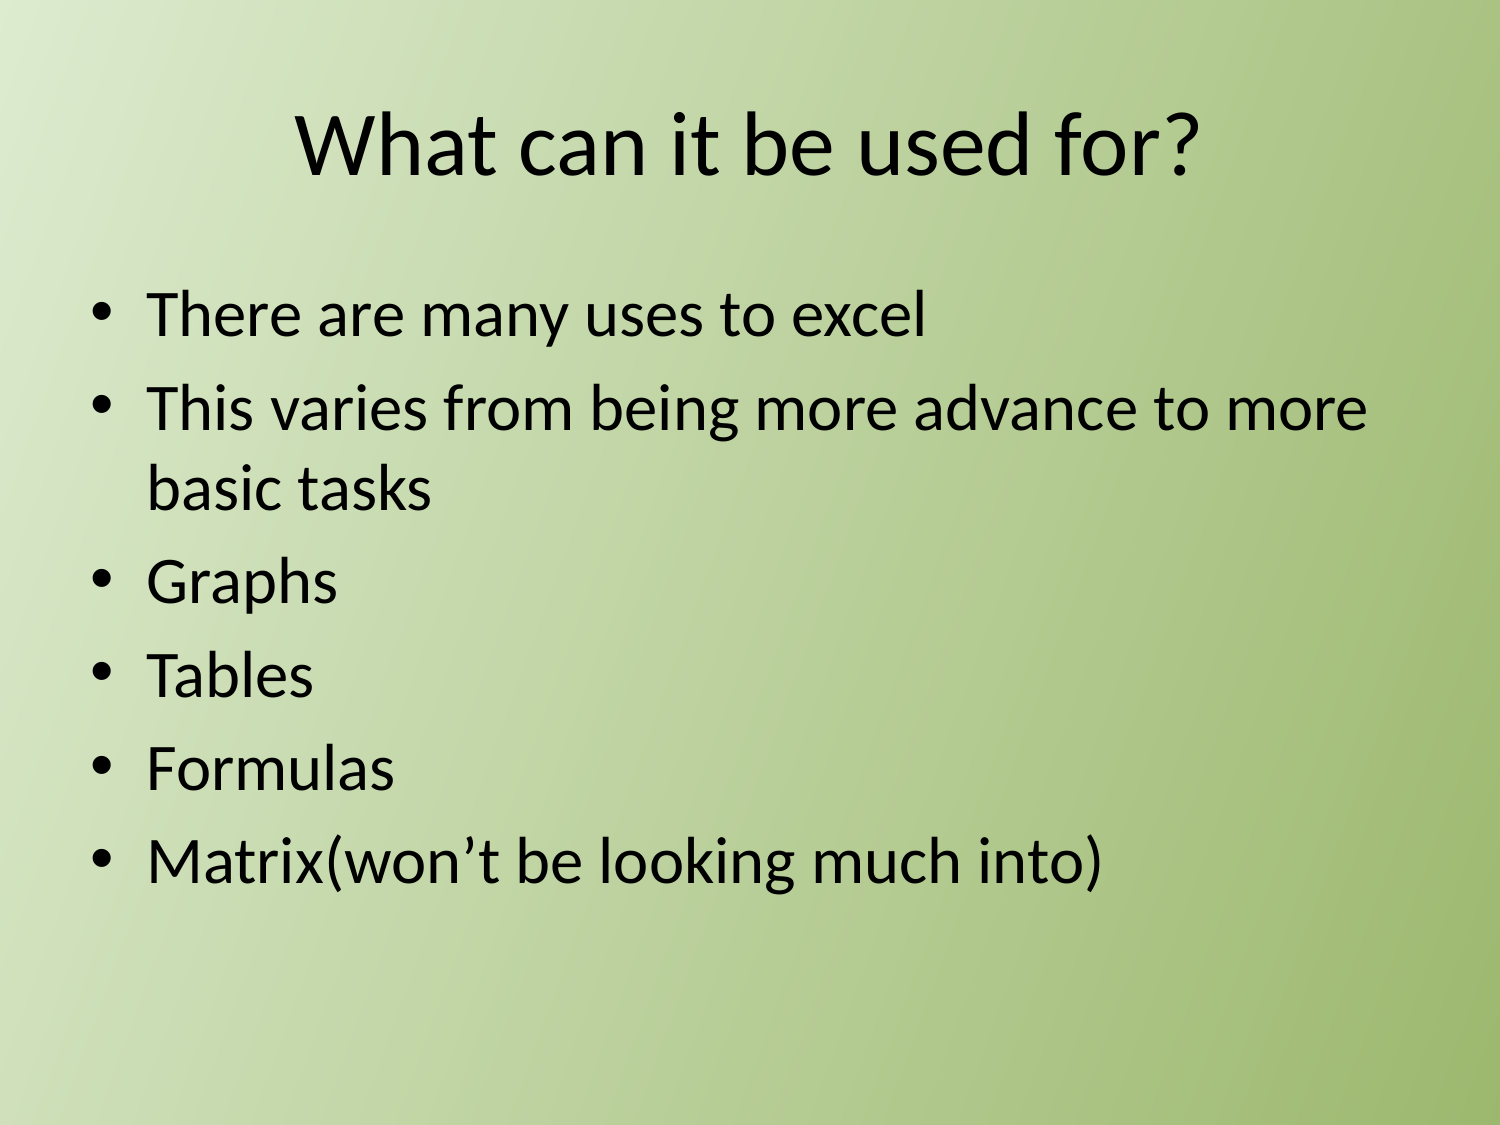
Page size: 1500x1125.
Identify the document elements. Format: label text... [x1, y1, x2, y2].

list There are many uses to excel This varies from being more advance to more basic tasks Graphs Tables Formulas Matrix(won’t be looking much into) [75, 262, 1425, 1005]
title What can it be used for? [75, 45, 1425, 233]
